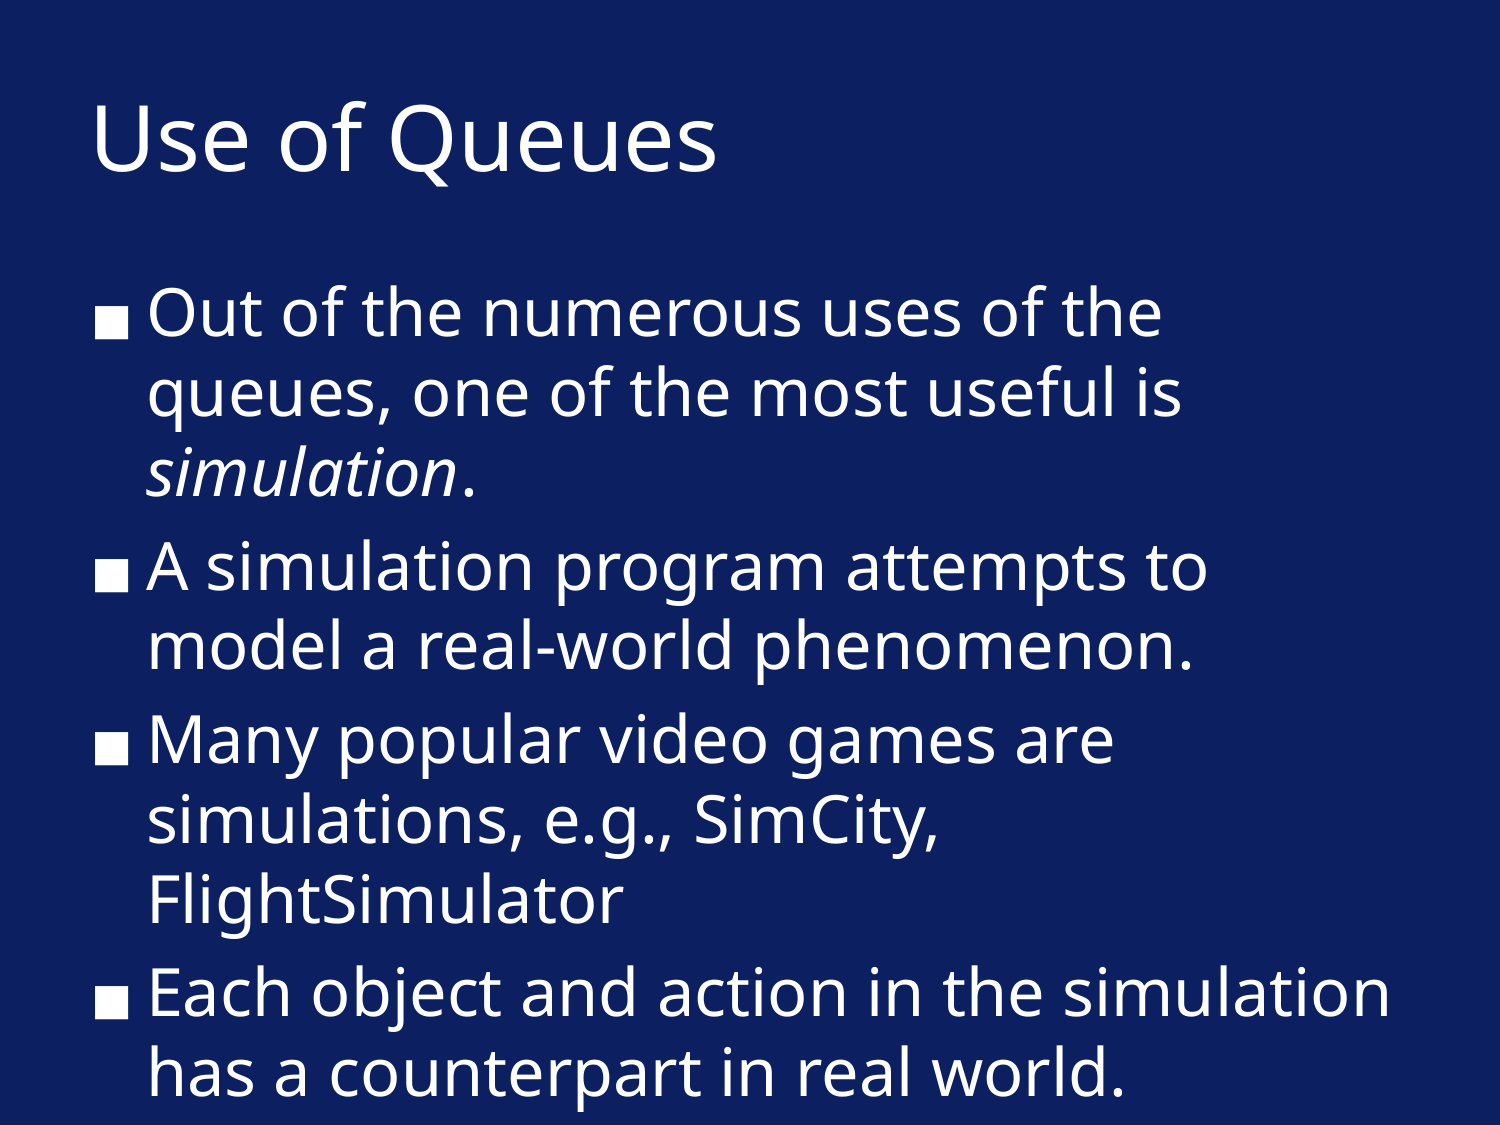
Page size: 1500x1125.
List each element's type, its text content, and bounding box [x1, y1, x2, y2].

list Out of the numerous uses of the queues, one of the most useful is simulation. A simulation program attempts to model a real-world phenomenon. Many popular video games are simulations, e.g., SimCity, FlightSimulator Each object and action in the simulation has a counterpart in real world. [74, 262, 1425, 1013]
title Use of Queues [74, 59, 1425, 210]
